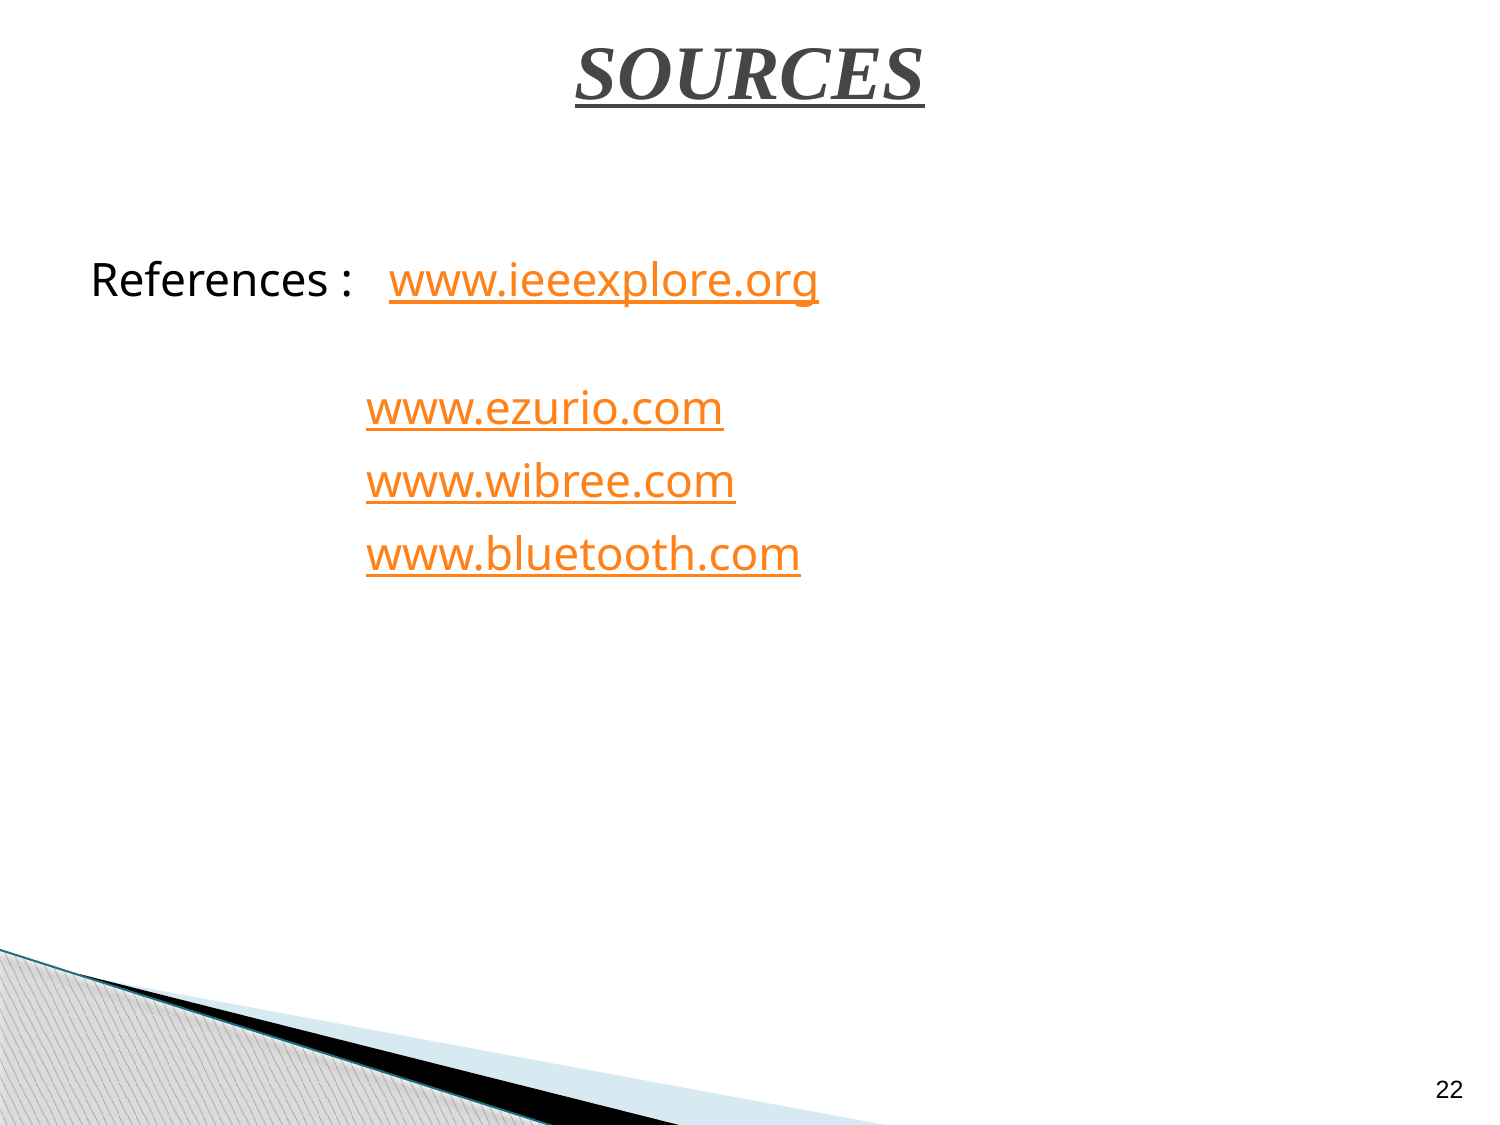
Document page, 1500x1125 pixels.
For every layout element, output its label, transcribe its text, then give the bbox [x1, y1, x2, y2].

title SOURCES [0, 0, 1500, 138]
slide_number 22 [1418, 1051, 1479, 1112]
list References : www.ieeexplore.org www.ezurio.com www.wibree.com www.bluetooth.com [74, 242, 1426, 613]
